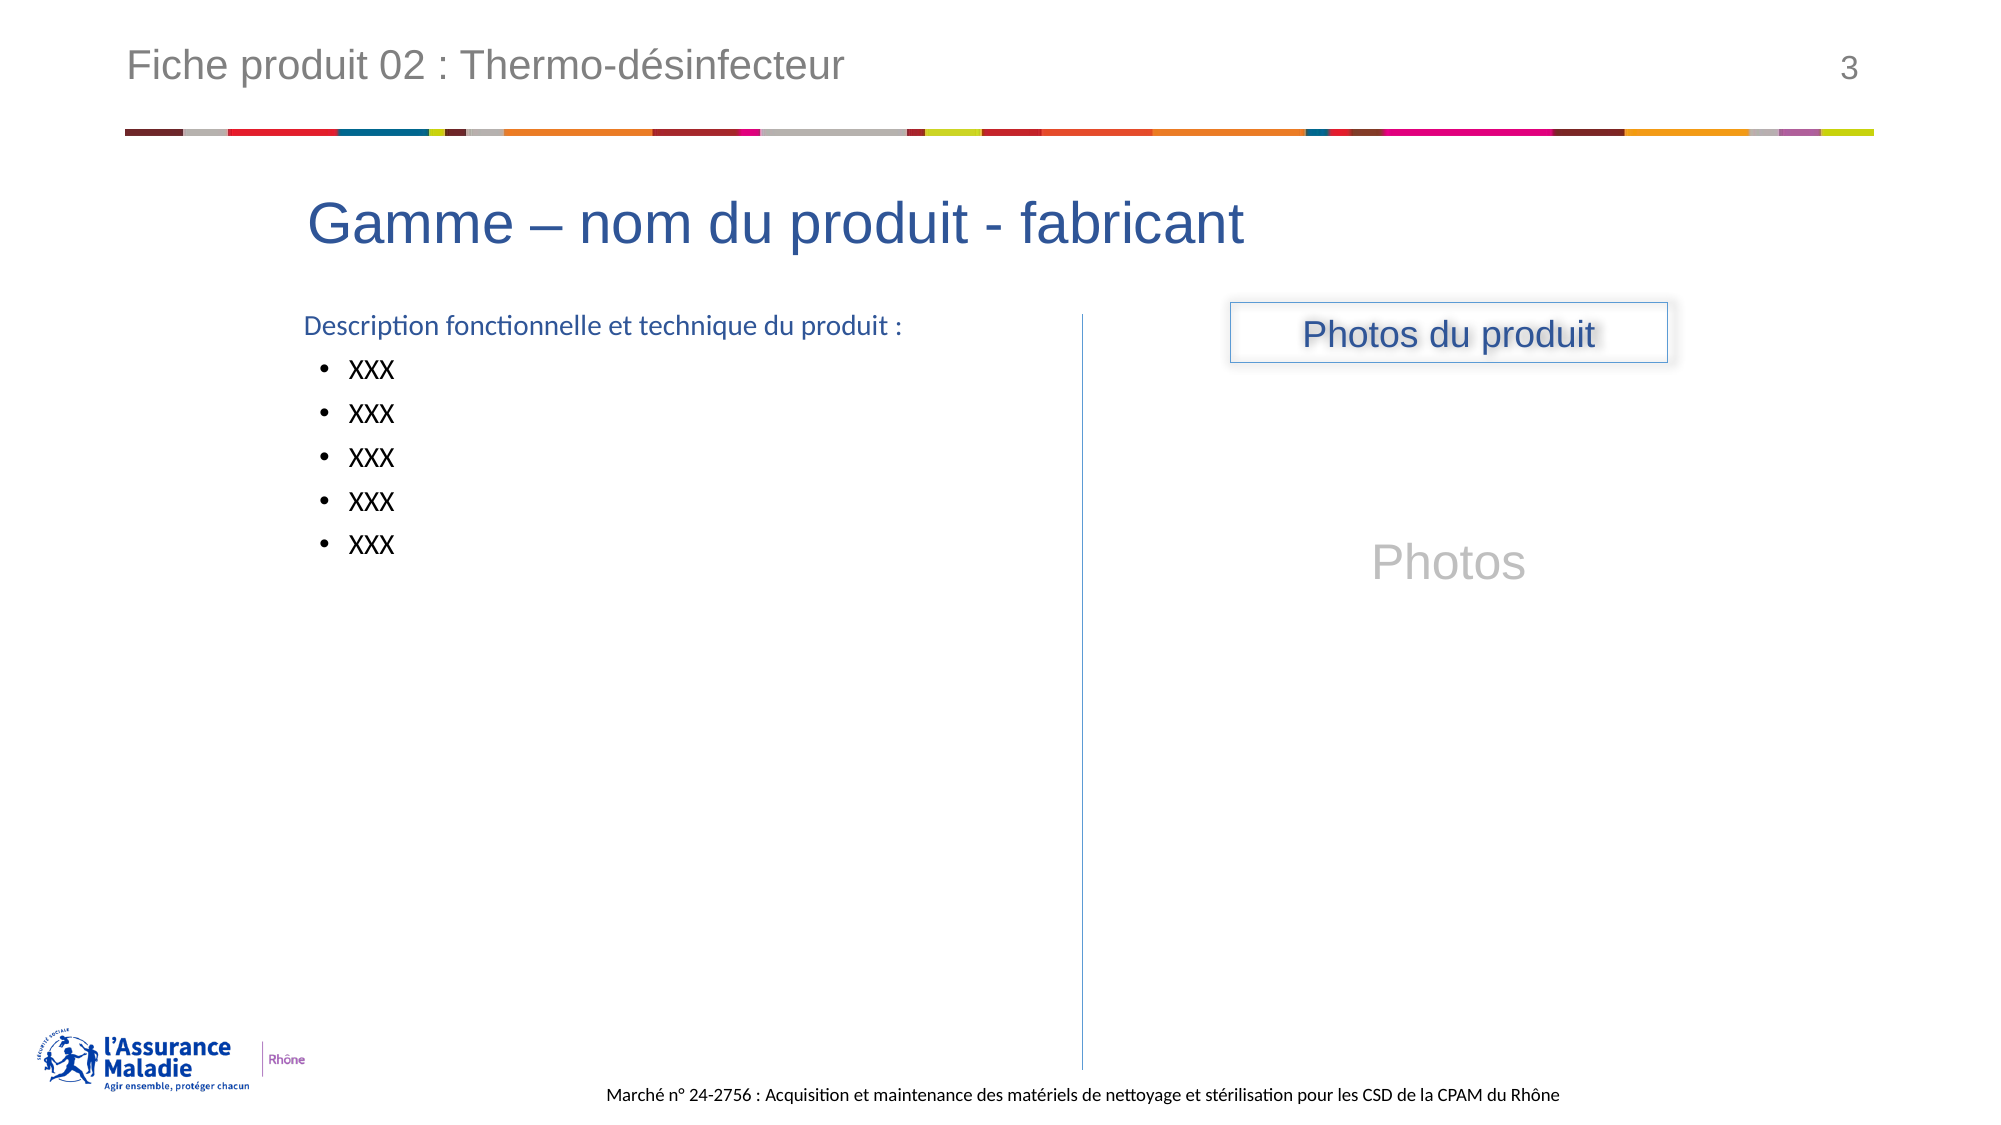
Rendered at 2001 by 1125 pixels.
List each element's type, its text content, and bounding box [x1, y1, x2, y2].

text_box Photos du produit [1230, 302, 1668, 363]
picture [10, 1002, 314, 1115]
text_box Marché n° 24-2756 : Acquisition et maintenance des matériels de nettoyage et stérilisation pour les CSD de la CPAM du Rhône [314, 1074, 1893, 1113]
picture [428, 129, 1308, 136]
title Fiche produit 02 : Thermo-désinfecteur [126, 19, 1615, 114]
picture [125, 129, 340, 136]
picture [1327, 129, 1874, 136]
text_box Photos [1250, 522, 1647, 597]
slide_number 3 [1756, 19, 1874, 114]
list Description fonctionnelle et technique du produit : XXX XXX XXX XXX XXX [289, 302, 1024, 882]
list Gamme – nom du produit - fabricant [291, 172, 1711, 278]
